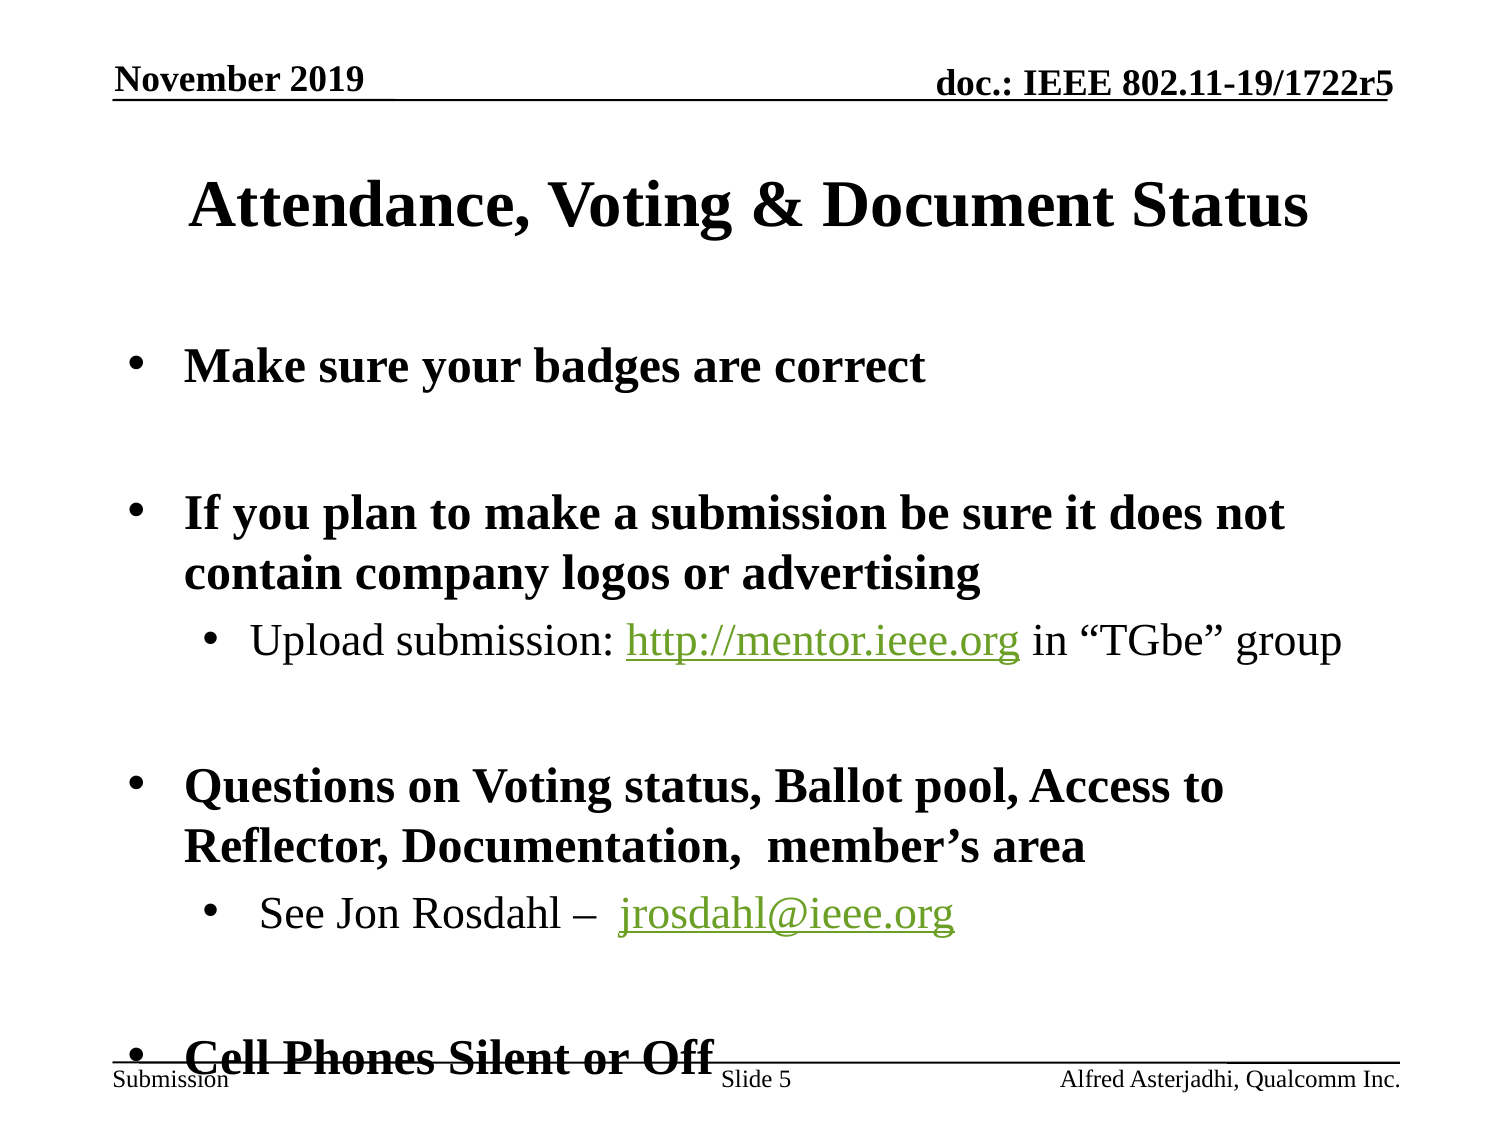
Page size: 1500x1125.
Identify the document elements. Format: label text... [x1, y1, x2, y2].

title Attendance, Voting & Document Status [112, 112, 1388, 288]
footer Alfred Asterjadhi, Qualcomm Inc. [878, 1061, 1402, 1093]
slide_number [114, 54, 423, 100]
list Make sure your badges are correct If you plan to make a submission be sure it does not contain company logos or advertising Upload submission: http://mentor.ieee.org in “TGbe” group Questions on Voting status, Ballot pool, Access to Reflector, Documentation, member’s area See Jon Rosdahl – jrosdahl@ieee.org Cell Phones Silent or Off [112, 324, 1388, 1063]
slide_number Slide 5 [712, 1061, 800, 1123]
